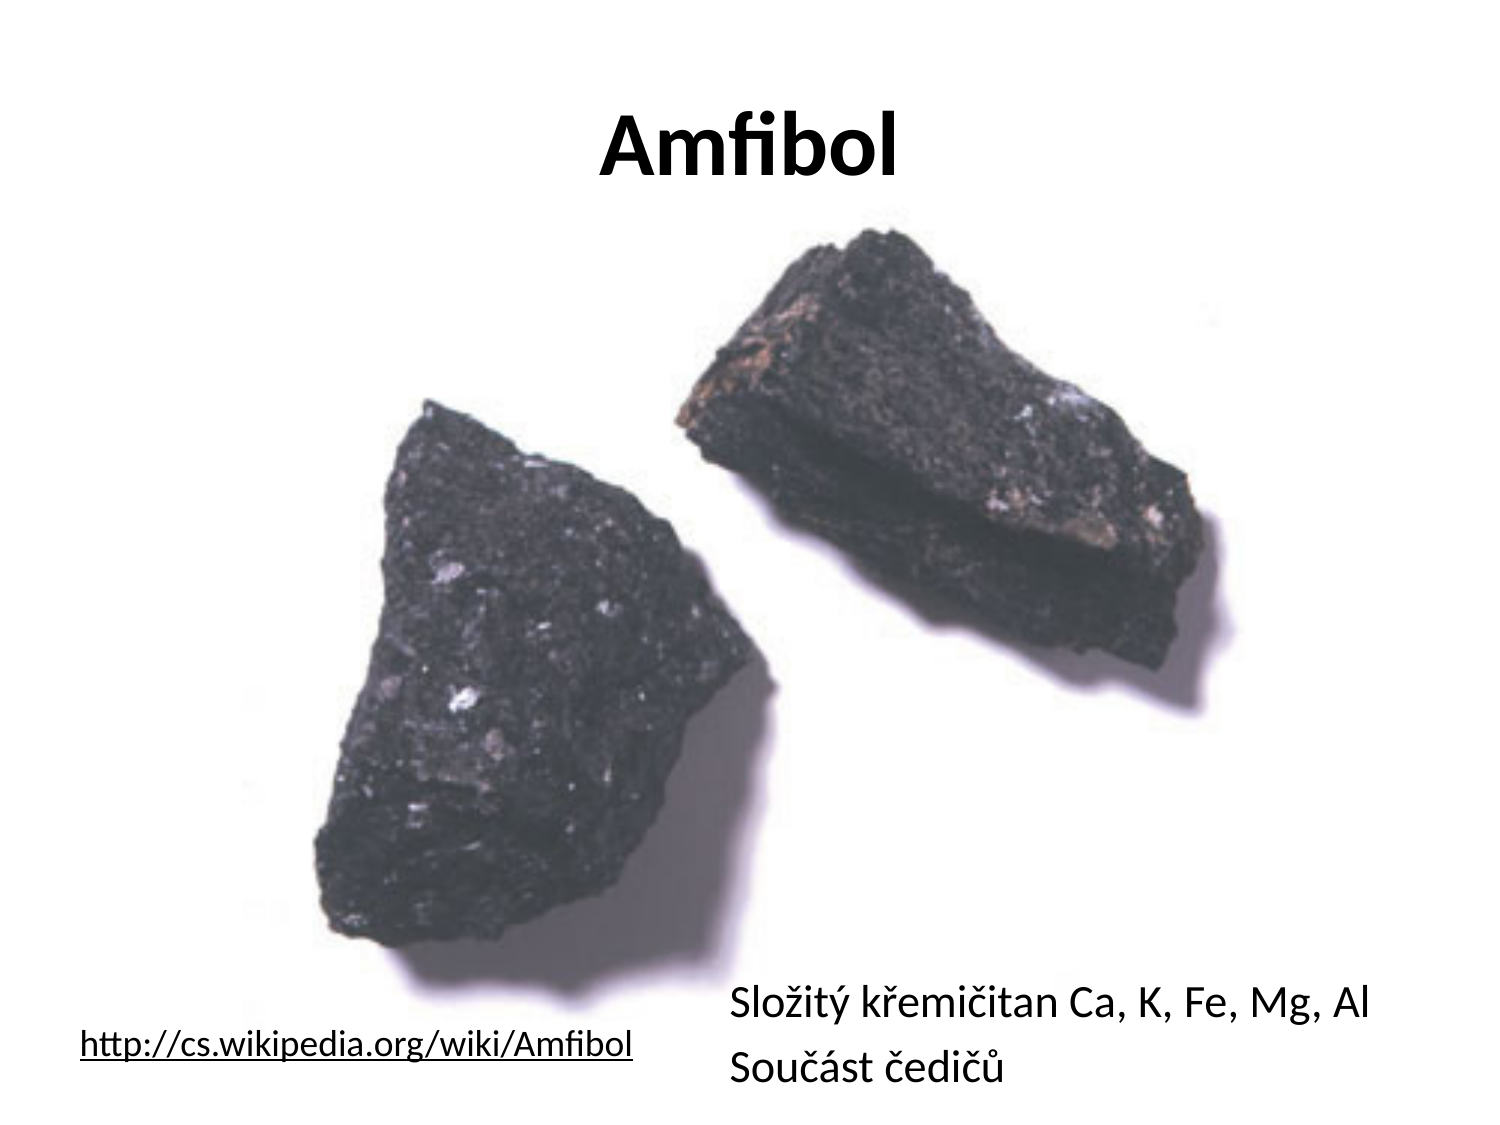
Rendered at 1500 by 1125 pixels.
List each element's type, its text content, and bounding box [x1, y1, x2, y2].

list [241, 184, 1318, 1030]
title Amfibol [75, 45, 1425, 233]
list Složitý křemičitan Ca, K, Fe, Mg, Al Součást čedičů [714, 964, 1500, 1125]
text_box http://cs.wikipedia.org/wiki/Amfibol [64, 1011, 833, 1072]
